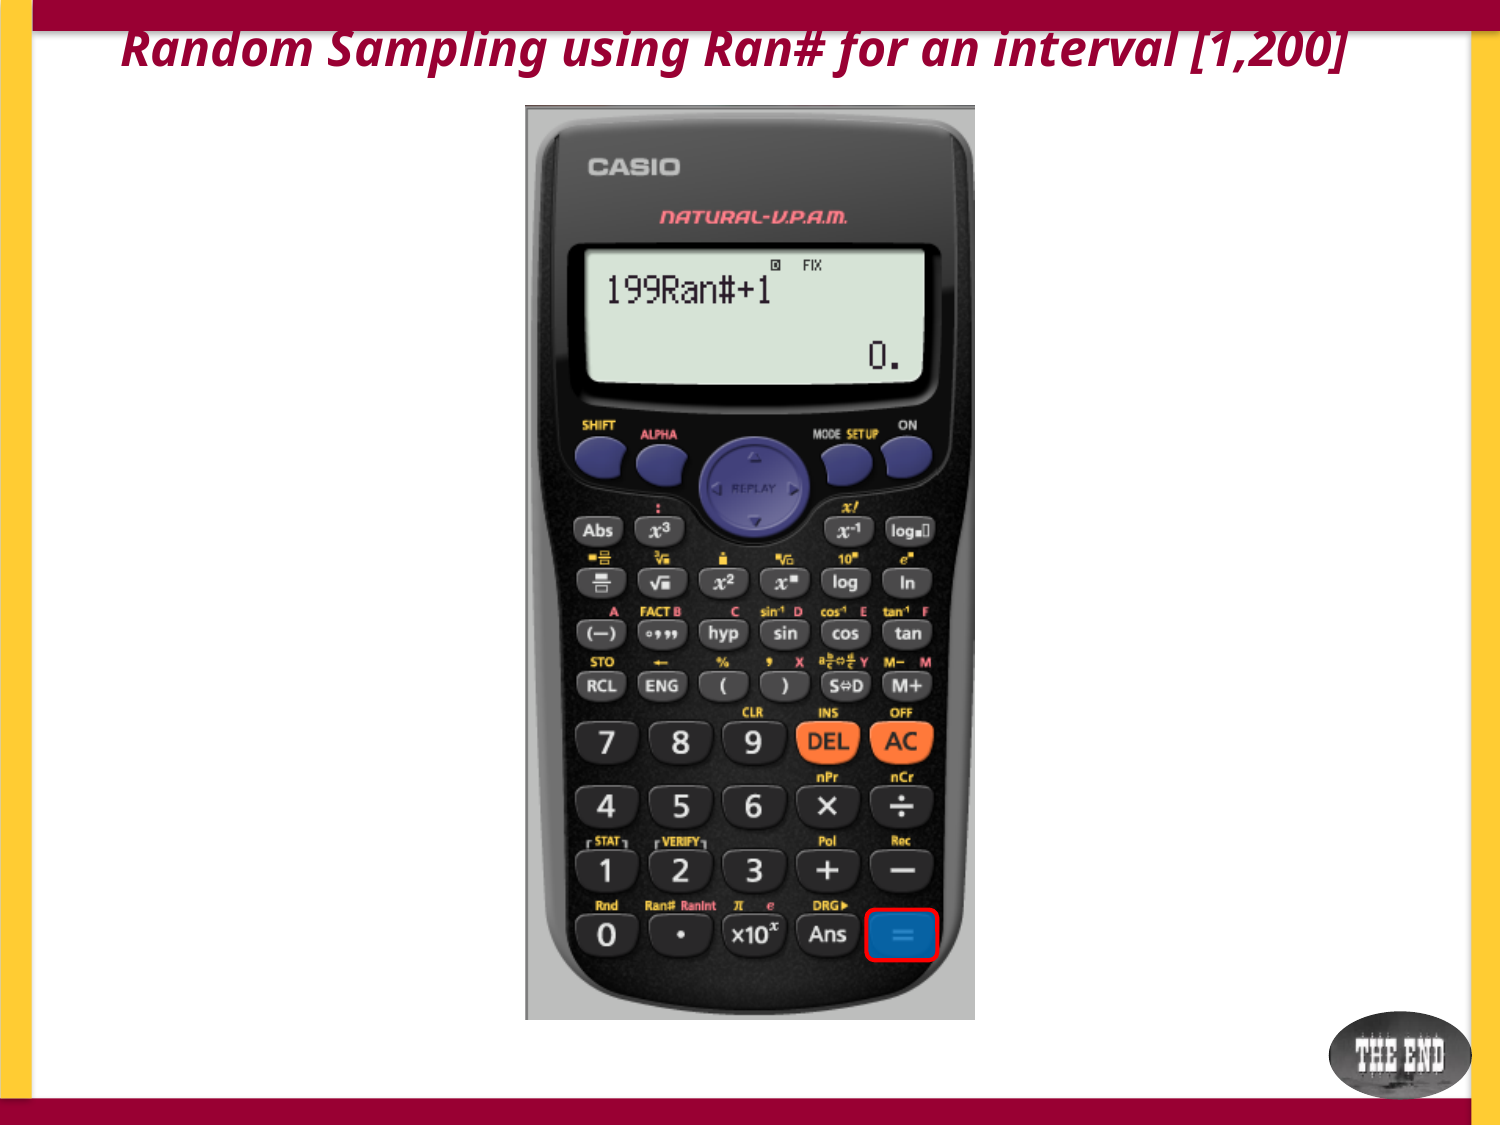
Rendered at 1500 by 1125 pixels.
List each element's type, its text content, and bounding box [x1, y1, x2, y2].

picture [525, 105, 975, 1020]
picture [1328, 1011, 1472, 1100]
text_box Random Sampling using Ran# for an interval [1,200] [51, 9, 1418, 85]
